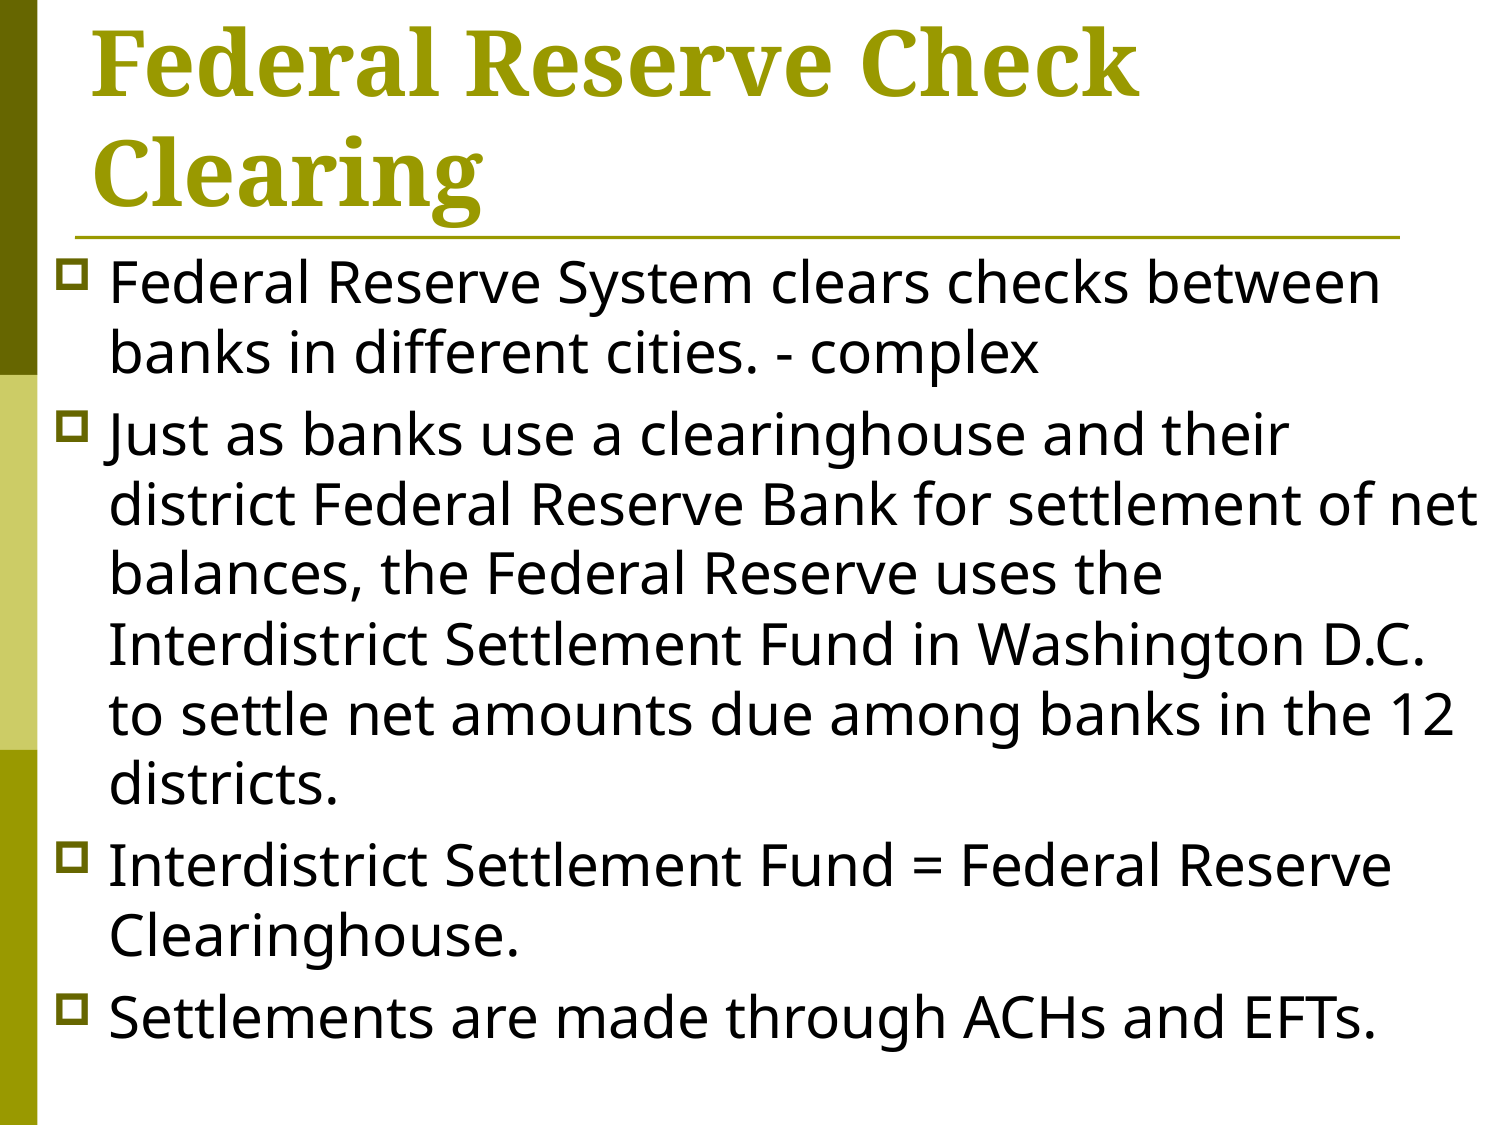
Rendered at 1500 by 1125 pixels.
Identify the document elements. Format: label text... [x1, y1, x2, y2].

list Federal Reserve System clears checks between banks in different cities. - complex Just as banks use a clearinghouse and their district Federal Reserve Bank for settlement of net balances, the Federal Reserve uses the Interdistrict Settlement Fund in Washington D.C. to settle net amounts due among banks in the 12 districts. Interdistrict Settlement Fund = Federal Reserve Clearinghouse. Settlements are made through ACHs and EFTs. [37, 237, 1500, 981]
title Federal Reserve Check Clearing [74, 45, 1426, 233]
